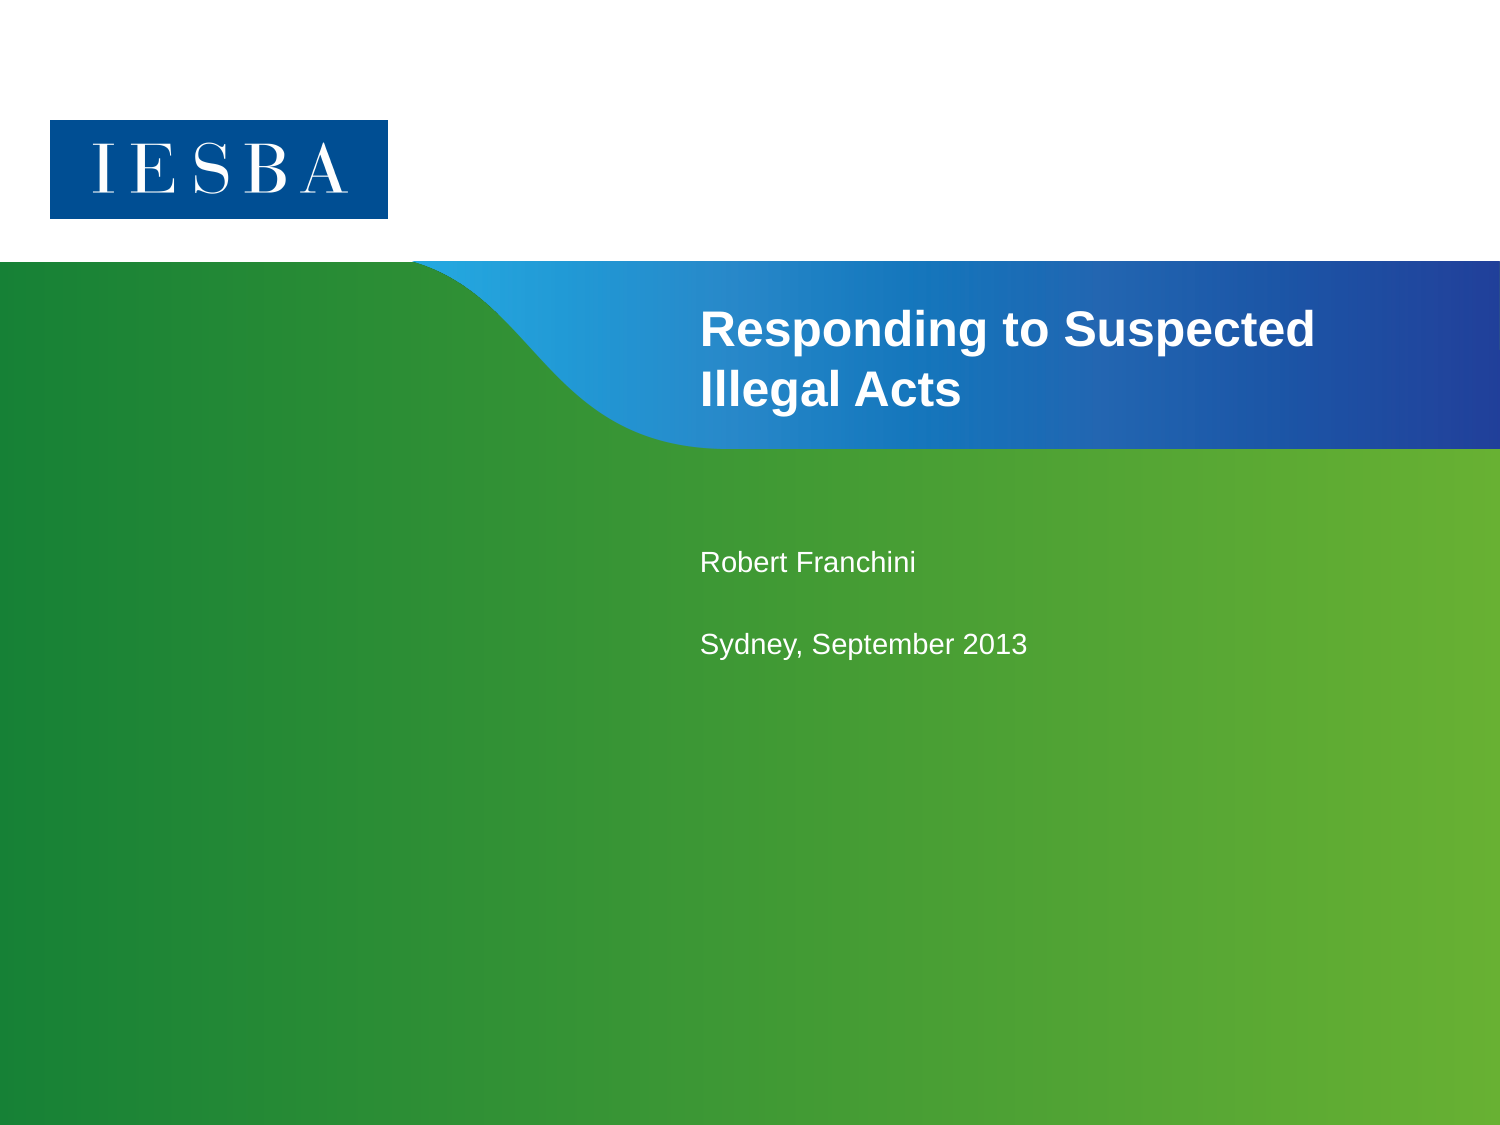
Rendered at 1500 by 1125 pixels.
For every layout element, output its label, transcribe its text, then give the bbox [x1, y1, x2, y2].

subtitle Robert Franchini Sydney, September 2013 [699, 543, 1203, 831]
picture [50, 120, 388, 219]
picture [412, 261, 1500, 449]
title Responding to Suspected Illegal Acts [699, 275, 1463, 438]
